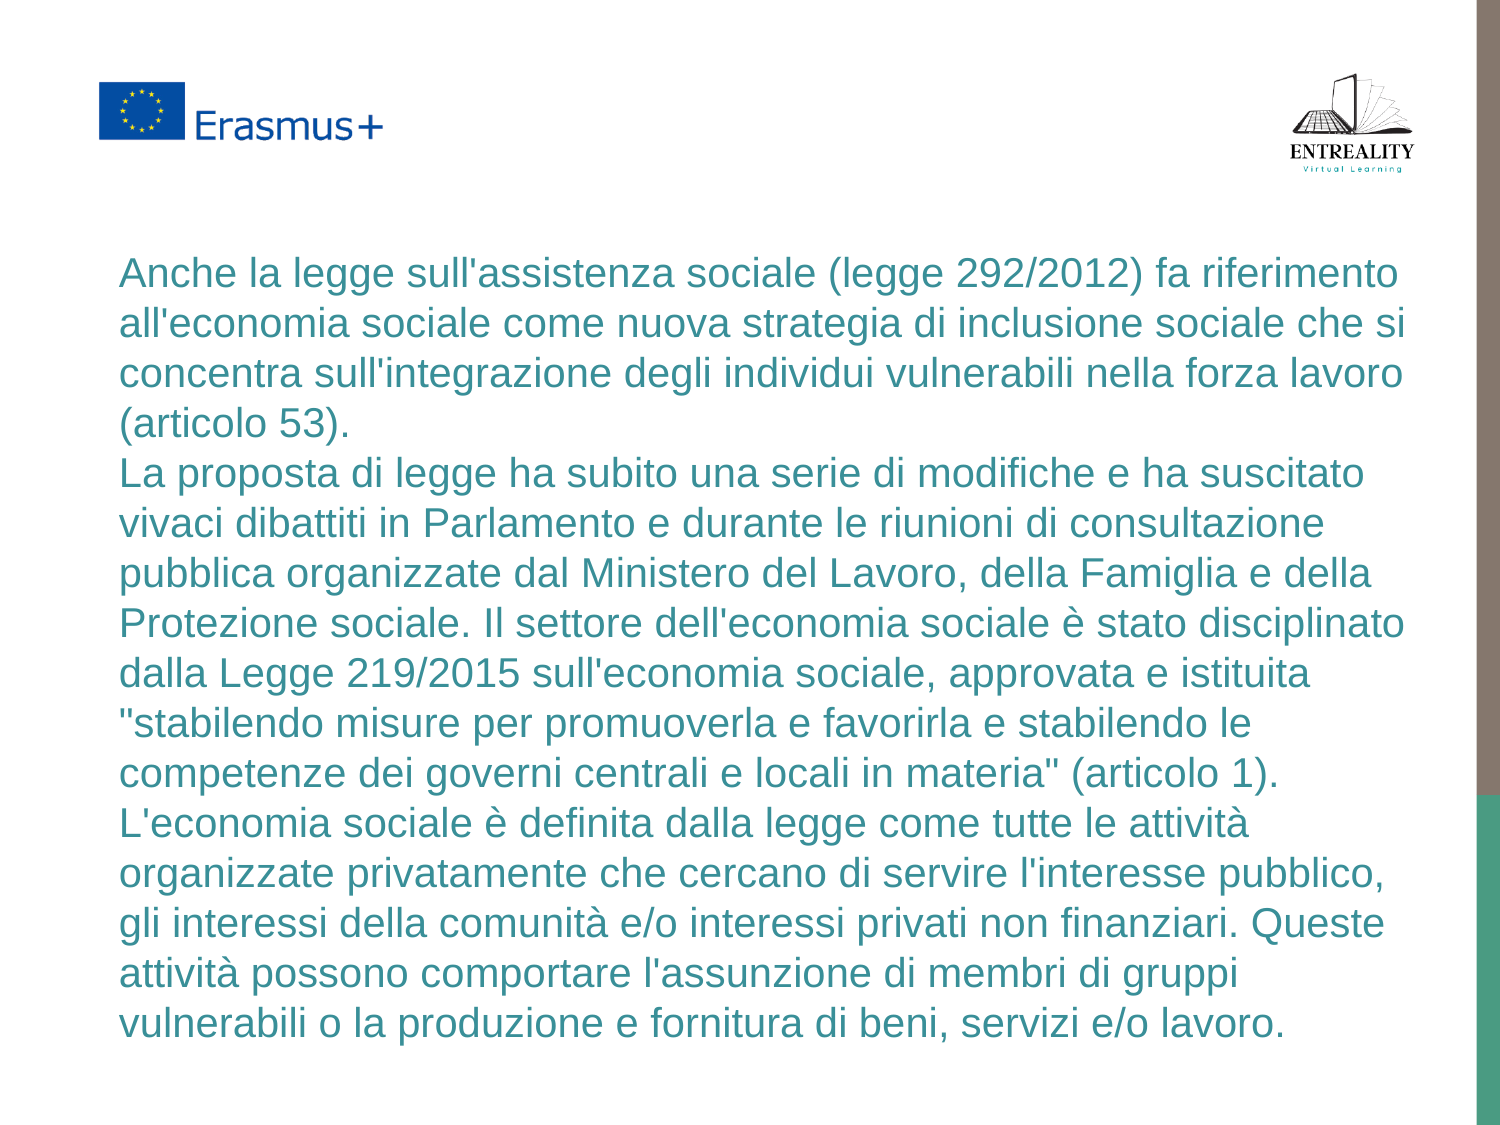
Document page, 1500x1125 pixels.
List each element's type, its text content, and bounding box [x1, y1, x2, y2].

title Anche la legge sull'assistenza sociale (legge 292/2012) fa riferimento all'economia sociale come nuova strategia di inclusione sociale che si concentra sull'integrazione degli individui vulnerabili nella forza lavoro (articolo 53). La proposta di legge ha subito una serie di modifiche e ha suscitato vivaci dibattiti in Parlamento e durante le riunioni di consultazione pubblica organizzate dal Ministero del Lavoro, della Famiglia e della Protezione sociale. Il settore dell'economia sociale è stato disciplinato dalla Legge 219/2015 sull'economia sociale, approvata e istituita "stabilendo misure per promuoverla e favorirla e stabilendo le competenze dei governi centrali e locali in materia" (articolo 1). L'economia sociale è definita dalla legge come tutte le attività organizzate privatamente che cercano di servire l'interesse pubblico, gli interessi della comunità e/o interessi privati non finanziari. Queste attività possono comportare l'assunzione di membri di gruppi vulnerabili o la produzione e fornitura di beni, servizi e/o lavoro. [103, 494, 1429, 1048]
picture [81, 64, 399, 156]
picture [1246, 17, 1458, 229]
